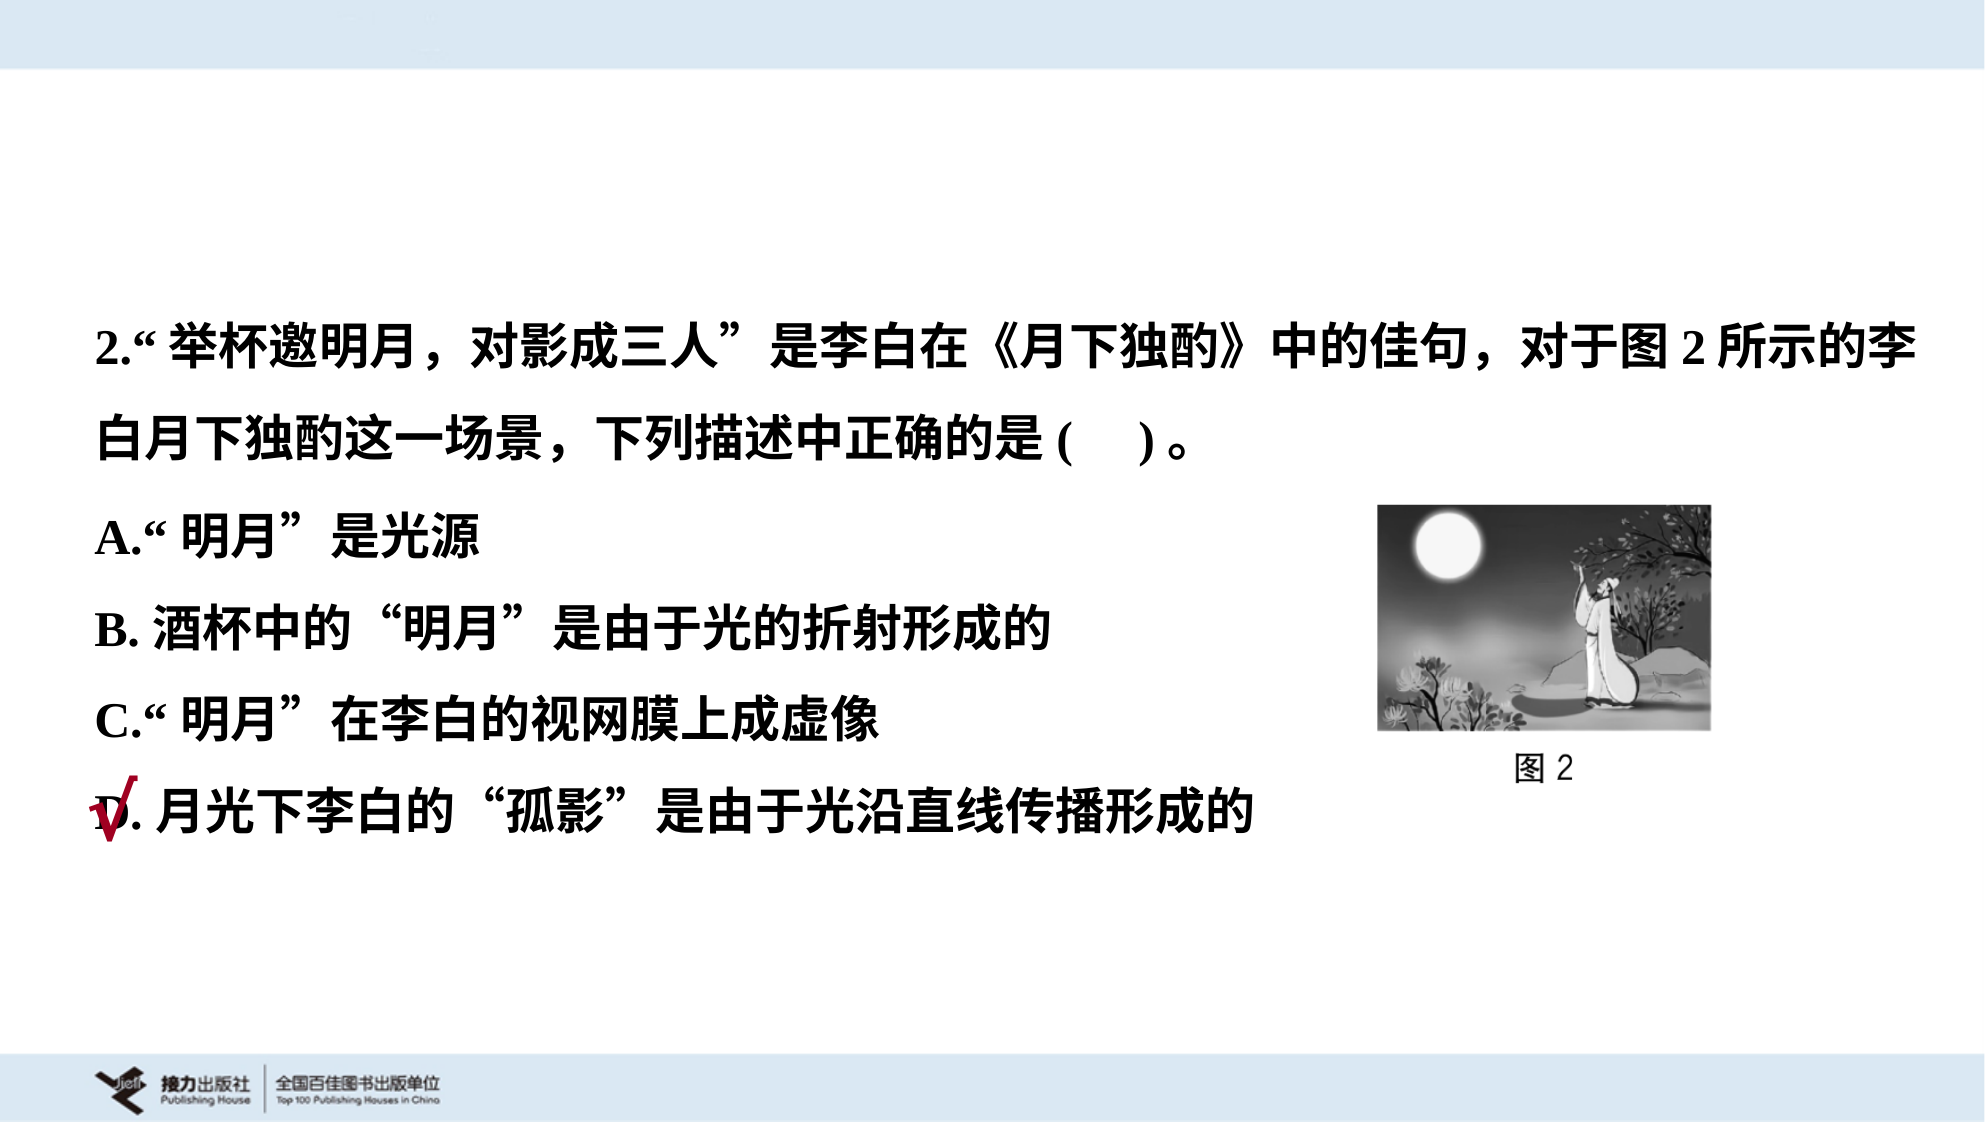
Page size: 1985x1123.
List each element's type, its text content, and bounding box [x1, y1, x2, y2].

text_box √ [86, 763, 139, 856]
picture [0, 0, 1985, 1122]
text_box 2.“举杯邀明月，对影成三人”是李白在《月下独酌》中的佳句，对于图2所示的李 白月下独酌这一场景，下列描述中正确的是( )。 [94, 283, 1892, 467]
text_box A.“明月”是光源 B.酒杯中的“明月”是由于光的折射形成的 C.“明月”在李白的视网膜上成虚像 D.月光下李白的“孤影”是由于光沿直线传播形成的 [94, 472, 1481, 840]
